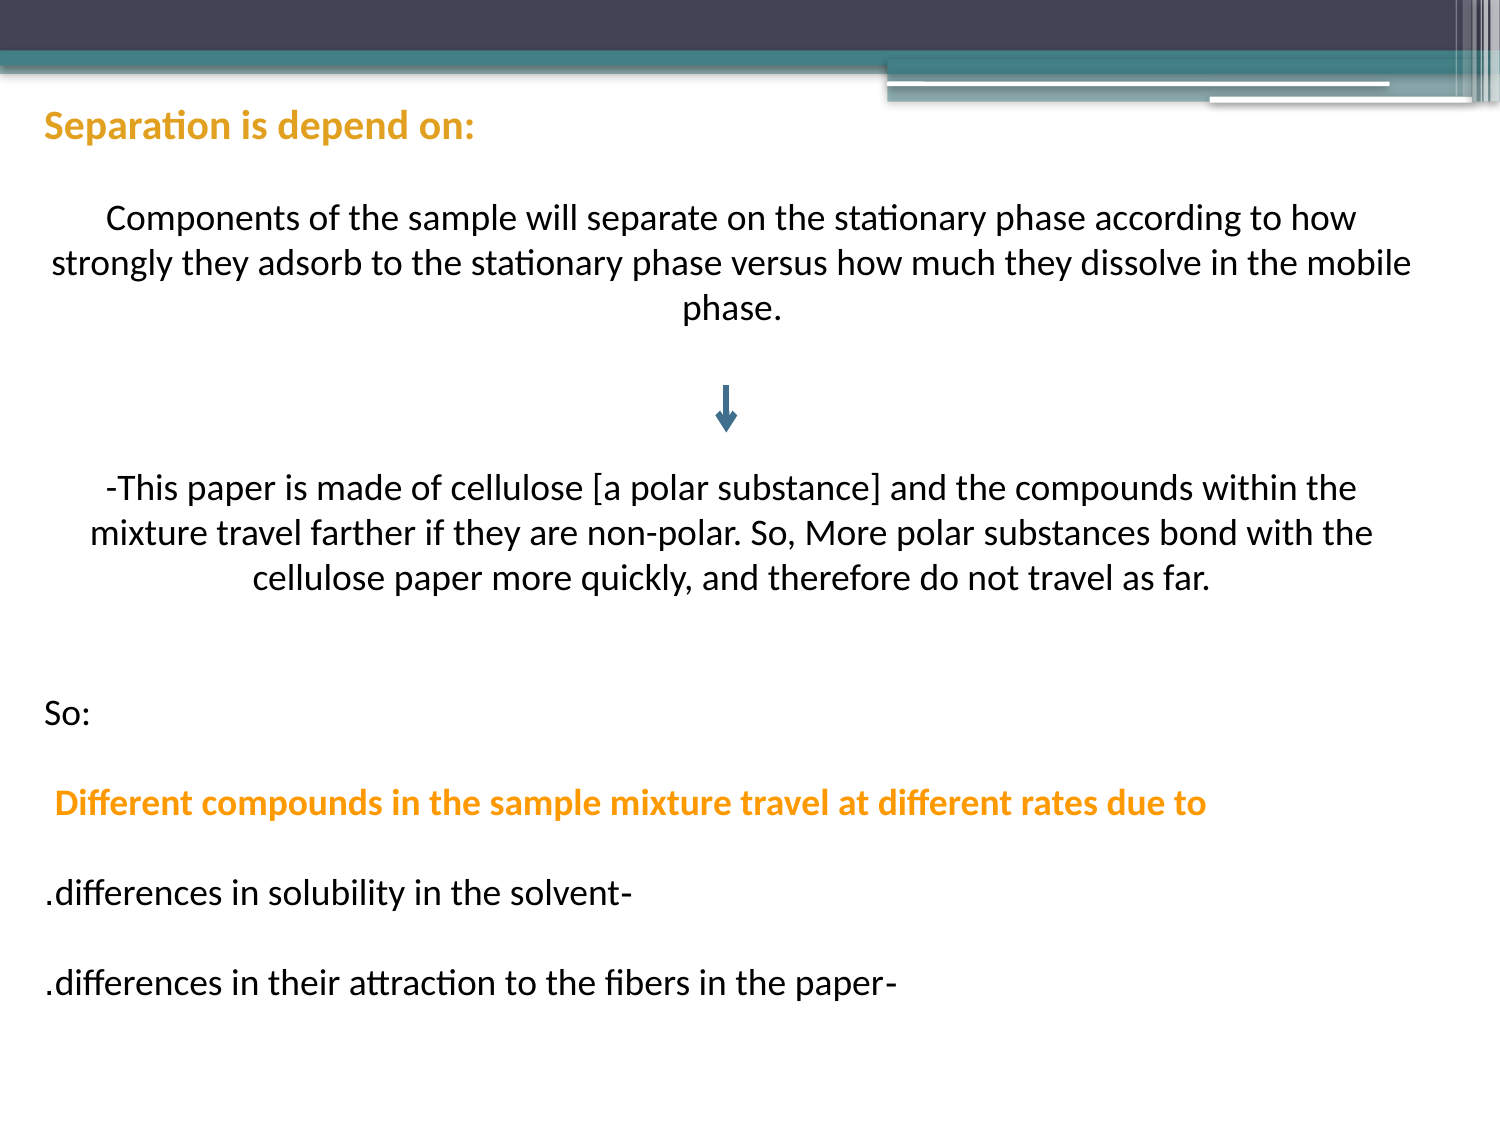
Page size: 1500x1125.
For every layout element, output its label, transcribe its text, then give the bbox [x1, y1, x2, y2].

text_box Separation is depend on: Components of the sample will separate on the stationary phase according to how strongly they adsorb to the stationary phase versus how much they dissolve in the mobile phase. -This paper is made of cellulose [a polar substance] and the compounds within the mixture travel farther if they are non-polar. So, More polar substances bond with the cellulose paper more quickly, and therefore do not travel as far. So: Different compounds in the sample mixture travel at different rates due to -differences in solubility in the solvent. -differences in their attraction to the fibers in the paper. [29, 90, 1436, 1125]
